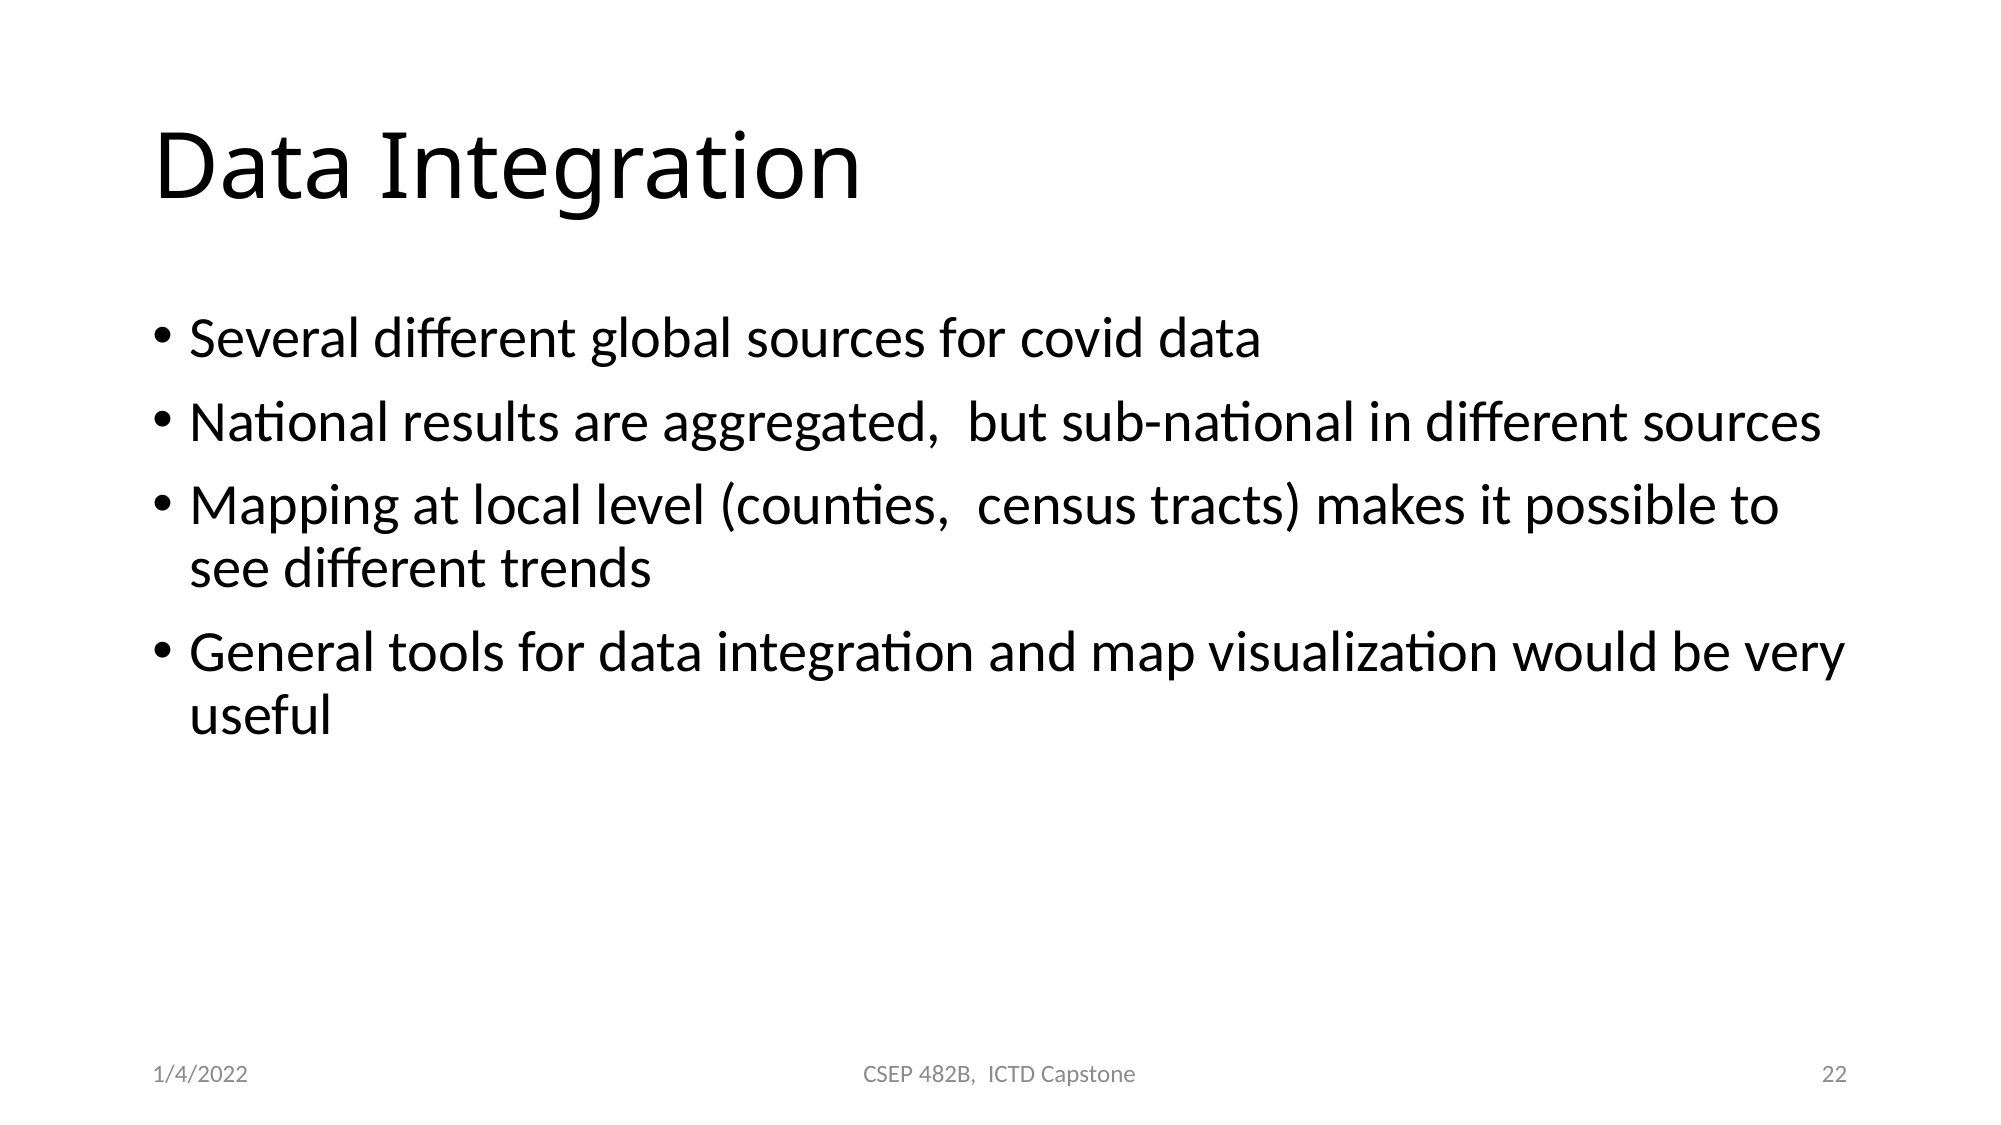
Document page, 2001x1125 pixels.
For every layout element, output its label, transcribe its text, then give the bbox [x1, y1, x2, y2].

title Data Integration [137, 59, 1863, 278]
slide_number 22 [1412, 1042, 1863, 1103]
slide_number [137, 1042, 588, 1103]
list Several different global sources for covid data National results are aggregated, but sub-national in different sources Mapping at local level (counties, census tracts) makes it possible to see different trends General tools for data integration and map visualization would be very useful [137, 299, 1863, 1014]
footer CSEP 482B, ICTD Capstone [662, 1042, 1338, 1103]
